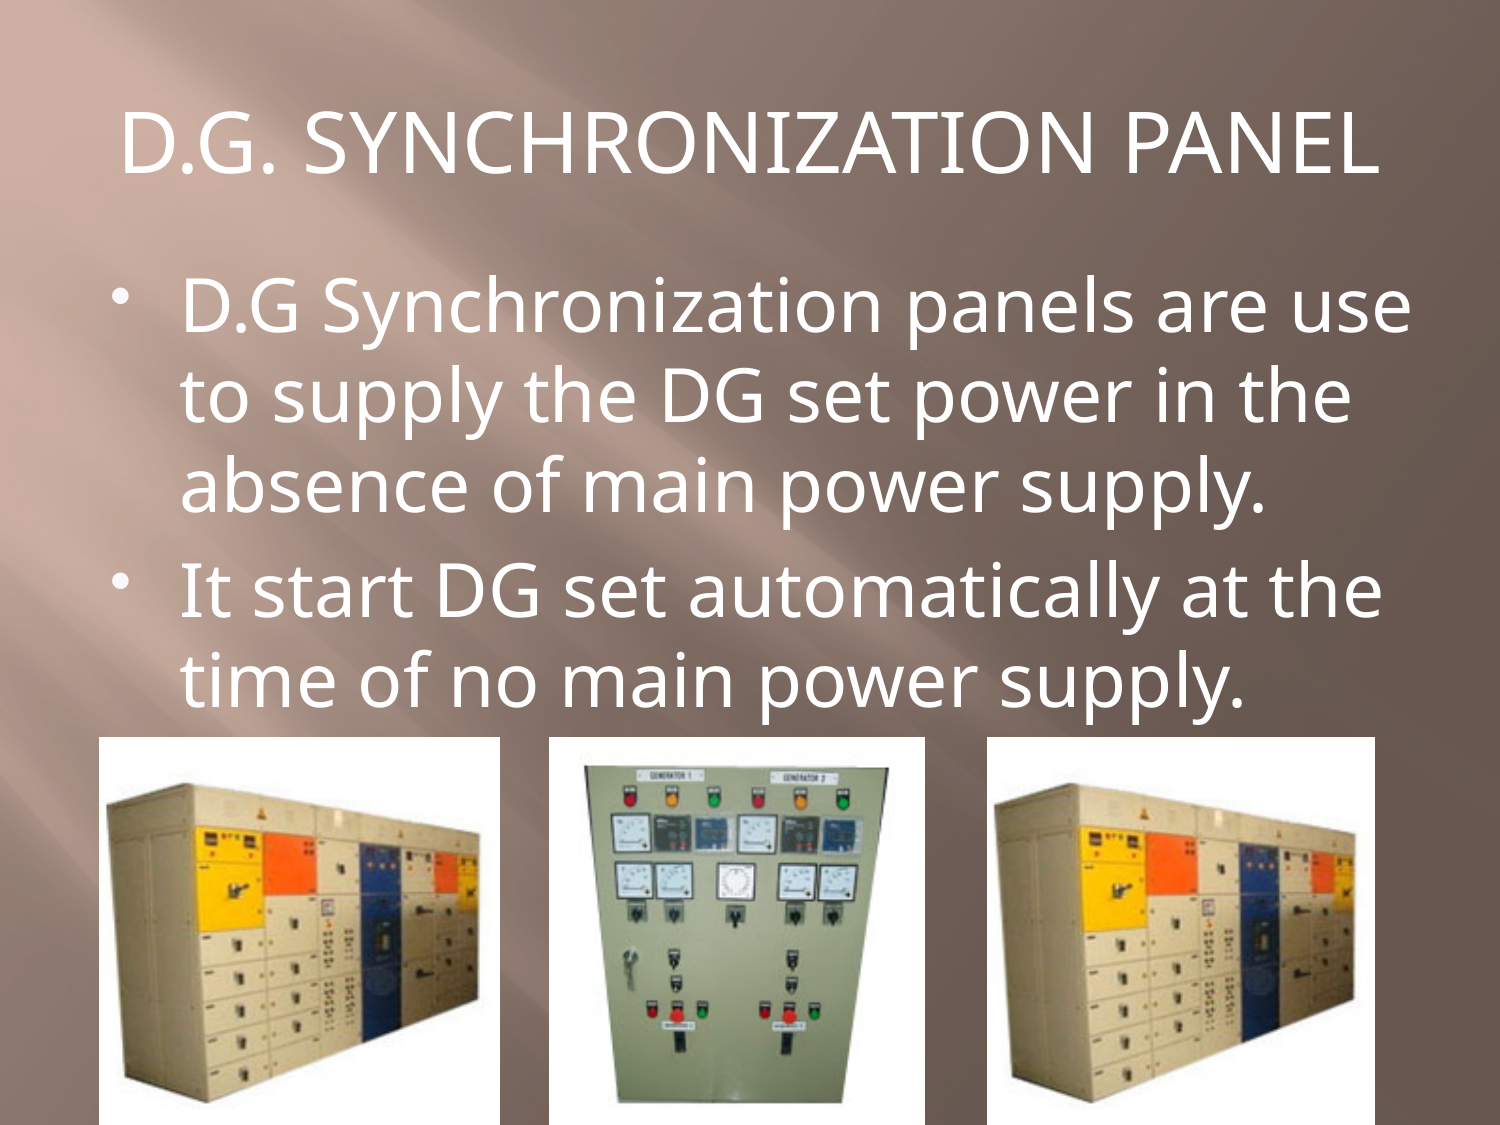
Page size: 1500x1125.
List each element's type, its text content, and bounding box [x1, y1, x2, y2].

title D.G. SYNCHRONIZATION PANEL [75, 45, 1425, 233]
picture [549, 737, 926, 1125]
picture [99, 737, 501, 1125]
picture [987, 737, 1376, 1125]
list D.G Synchronization panels are use to supply the DG set power in the absence of main power supply. It start DG set automatically at the time of no main power supply. [75, 249, 1438, 663]
